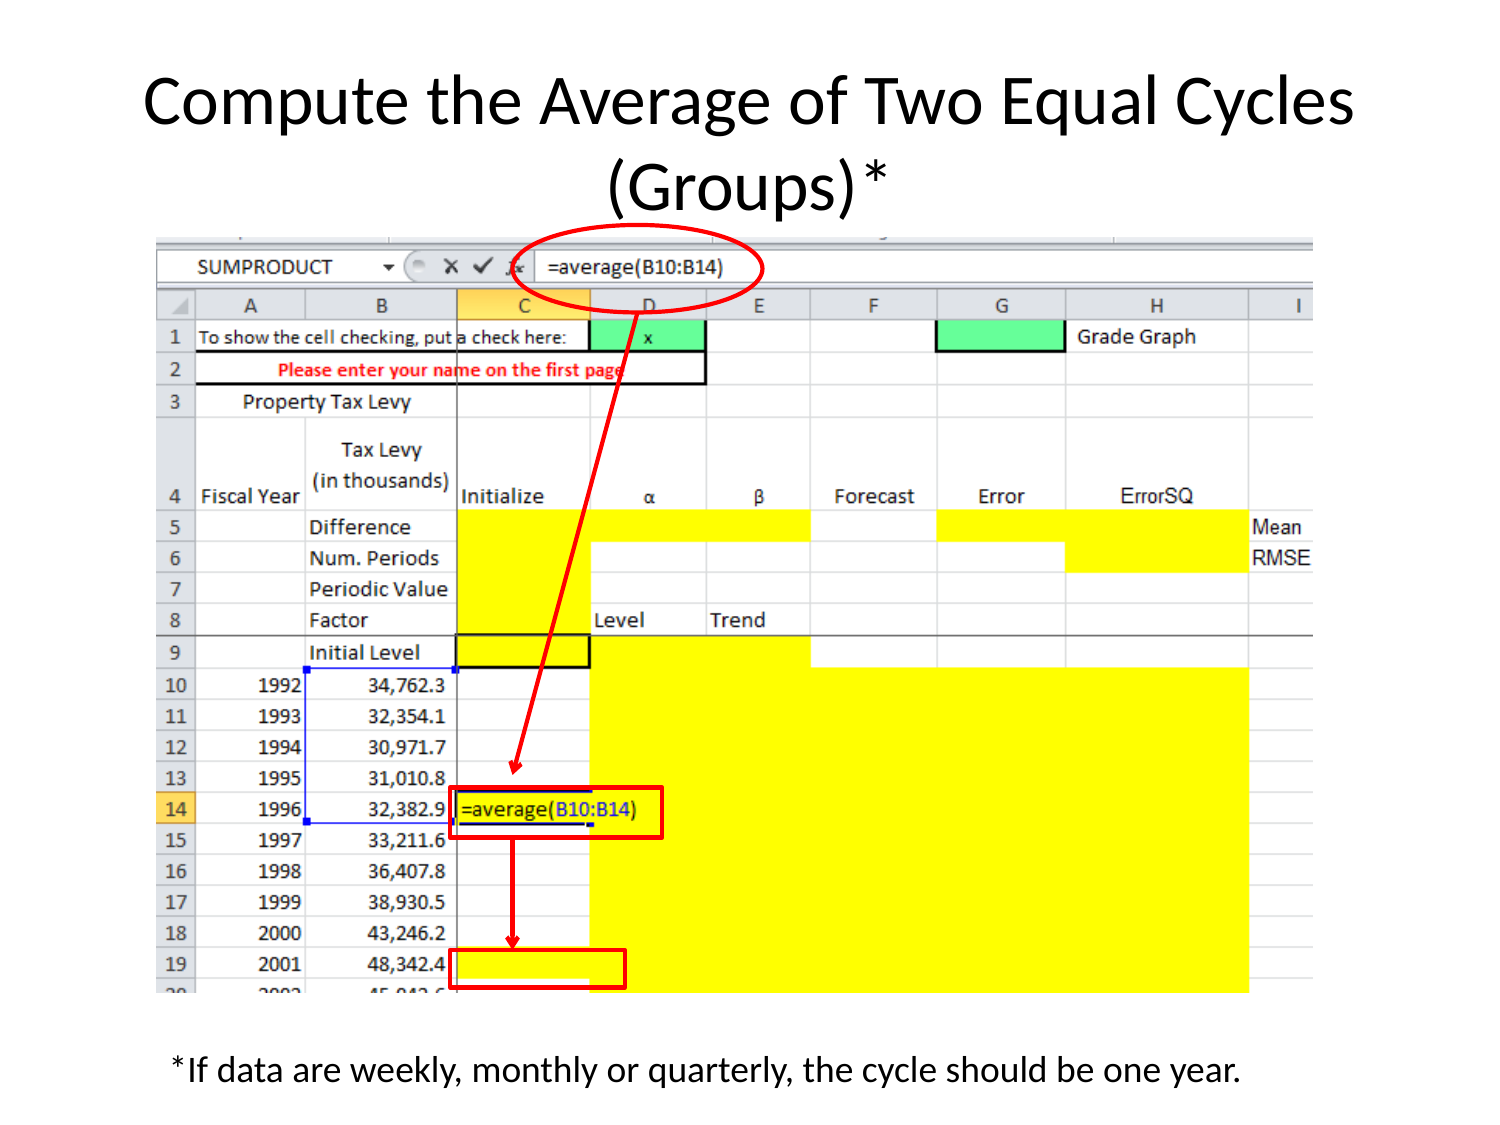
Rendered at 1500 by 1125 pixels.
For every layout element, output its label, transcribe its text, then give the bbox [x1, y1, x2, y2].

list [155, 237, 1313, 994]
text_box [550, 222, 725, 235]
title Compute the Average of Two Equal Cycles (Groups)* [75, 45, 1425, 233]
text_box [512, 312, 638, 776]
text_box *If data are weekly, monthly or quarterly, the cycle should be one year. [153, 1037, 1258, 1098]
